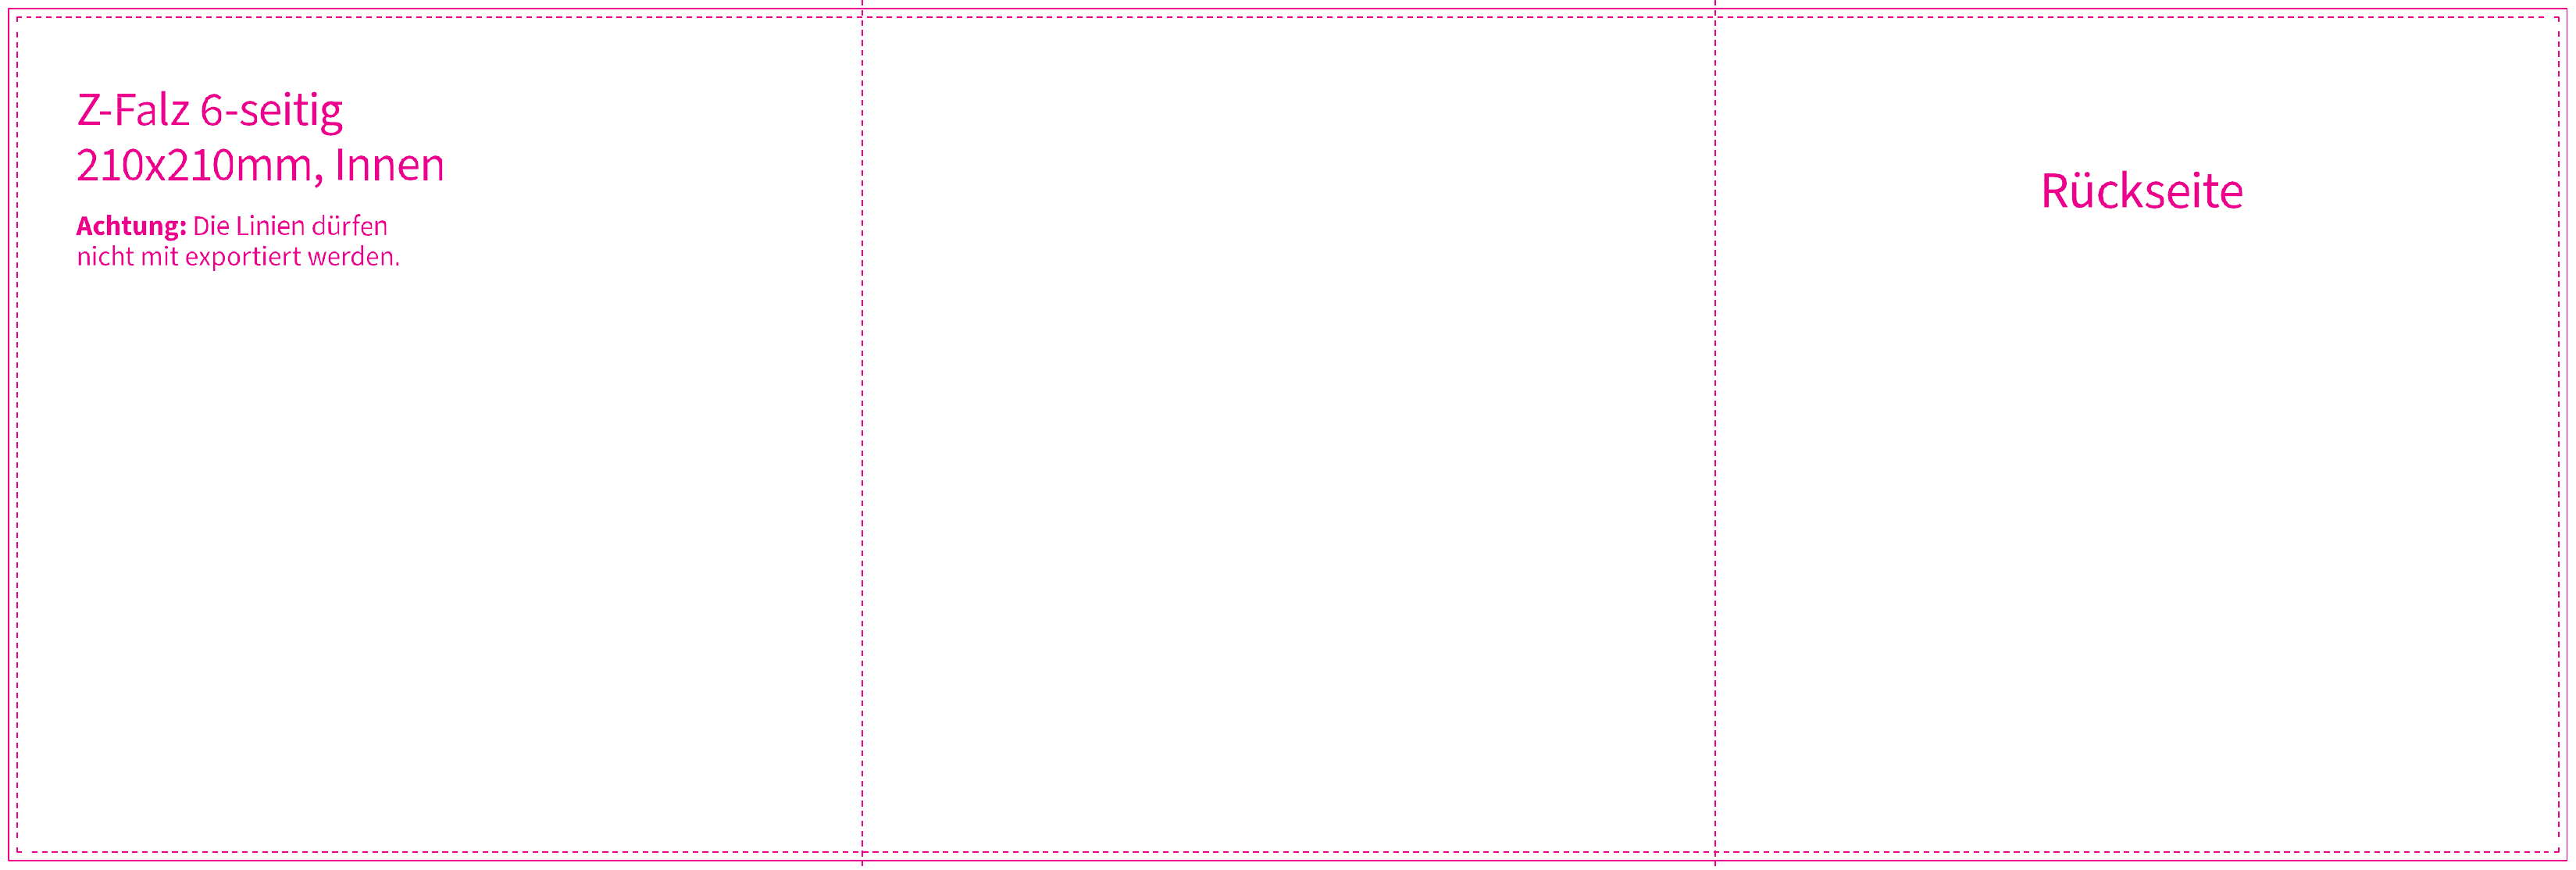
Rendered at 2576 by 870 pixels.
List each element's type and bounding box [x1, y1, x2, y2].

text_box [202, 94, 237, 126]
text_box [2075, 172, 2080, 177]
text_box [349, 155, 369, 180]
text_box [2553, 16, 2560, 23]
text_box [2044, 173, 2068, 208]
text_box [338, 148, 343, 180]
text_box [240, 91, 343, 136]
text_box [2071, 182, 2093, 209]
text_box [2097, 170, 2242, 209]
text_box [277, 155, 323, 188]
text_box [77, 148, 234, 181]
text_box [16, 847, 23, 853]
text_box [100, 111, 112, 115]
text_box [78, 94, 100, 125]
text_box [374, 155, 443, 181]
text_box [117, 94, 155, 126]
text_box [2084, 172, 2090, 177]
text_box [16, 16, 23, 23]
text_box [75, 214, 399, 271]
text_box [238, 155, 271, 180]
text_box [2553, 847, 2560, 853]
text_box [161, 91, 190, 126]
